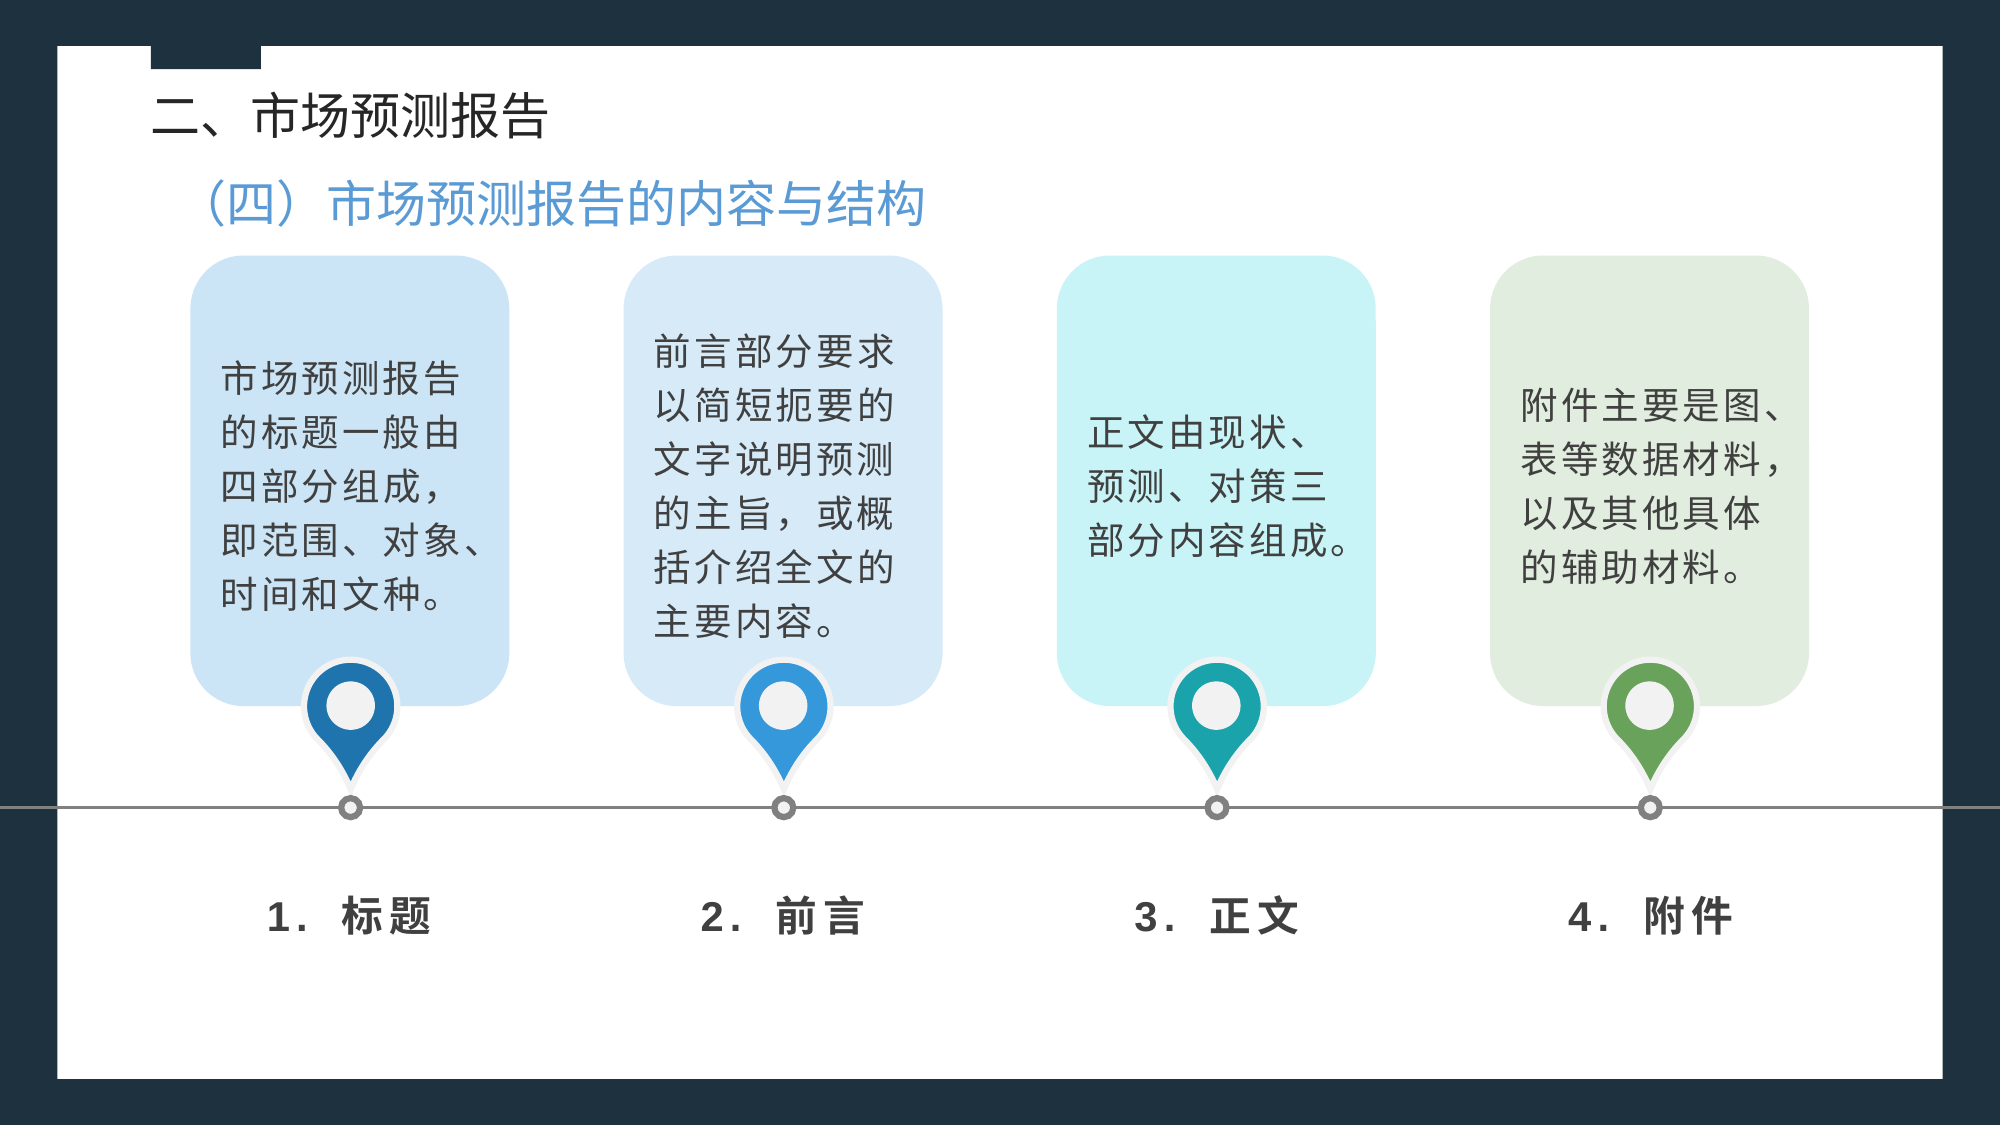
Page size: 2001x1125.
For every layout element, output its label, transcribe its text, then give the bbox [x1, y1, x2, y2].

text_box [1169, 658, 1265, 792]
text_box [1206, 808, 1228, 819]
text_box [340, 797, 362, 807]
text_box [1639, 797, 1661, 807]
text_box [1191, 680, 1242, 731]
text_box [757, 680, 809, 731]
text_box （四）市场预测报告的内容与结构 [161, 165, 1036, 241]
text_box 市场预测报告的标题一般由四部分组成，即范围、对象、时间和文种。 [189, 254, 511, 708]
text_box [1639, 808, 1661, 819]
text_box 二、市场预测报告 [150, 77, 820, 152]
text_box [340, 808, 362, 819]
text_box 附件主要是图、表等数据材料，以及其他具体的辅助材料。 [1489, 254, 1811, 708]
text_box 3. 正文 [1046, 872, 1387, 1014]
text_box [302, 658, 399, 792]
text_box [1602, 658, 1699, 792]
text_box [736, 658, 832, 792]
text_box 1. 标题 [179, 872, 520, 1014]
text_box 2. 前言 [613, 872, 953, 1014]
text_box 前言部分要求以简短扼要的文字说明预测的主旨，或概括介绍全文的主要内容。 [622, 254, 944, 708]
text_box [773, 808, 795, 819]
text_box 正文由现状、预测、对策三部分内容组成。 [1055, 254, 1377, 708]
text_box [325, 680, 376, 731]
text_box 4. 附件 [1480, 872, 1821, 1014]
text_box [1206, 797, 1228, 807]
text_box [1624, 680, 1675, 731]
text_box [773, 797, 795, 807]
